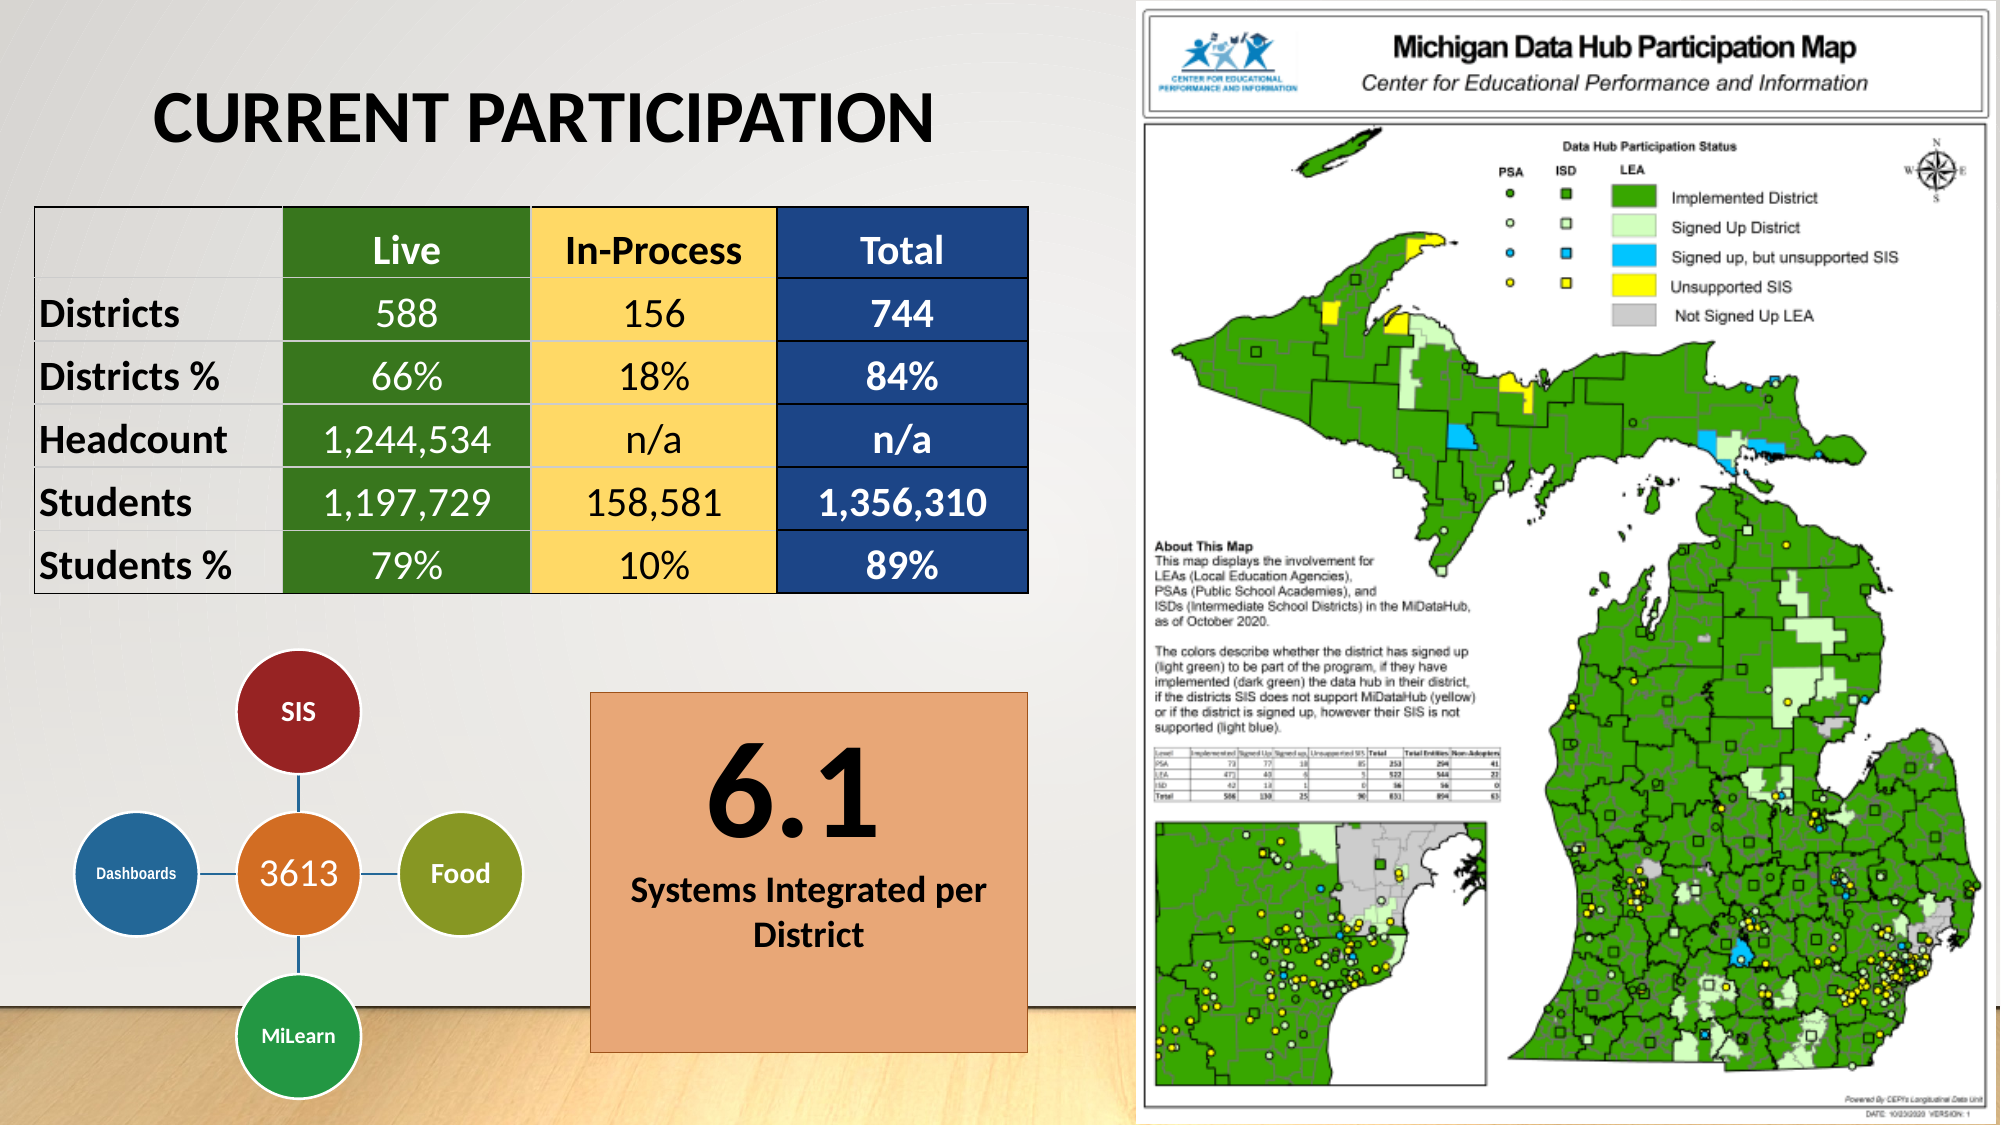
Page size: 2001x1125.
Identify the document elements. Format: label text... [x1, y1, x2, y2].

table_header Live [283, 208, 530, 277]
table_cell 588 [283, 278, 530, 340]
table_cell 1,244,534 [283, 405, 530, 466]
table_cell n/a [532, 405, 776, 466]
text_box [8, 647, 589, 1101]
table_header [35, 208, 282, 277]
table_cell Districts % [35, 342, 282, 403]
text_box 6.1 Systems Integrated per District [590, 692, 1028, 1053]
table_cell 1,356,310 [778, 468, 1027, 529]
table_cell Headcount [35, 405, 282, 466]
table_cell 744 [778, 279, 1027, 340]
table_cell 79% [283, 531, 530, 593]
table_cell 89% [778, 531, 1027, 592]
table_cell 18% [532, 342, 776, 403]
table_header In-Process [532, 208, 776, 277]
picture [0, 0, 2000, 1125]
table_cell 66% [283, 342, 530, 403]
table_cell 156 [532, 278, 776, 340]
table_cell Districts [35, 278, 282, 340]
table_cell 1,197,729 [283, 468, 530, 530]
table_cell 84% [778, 342, 1027, 403]
table_cell Students [35, 468, 282, 530]
table_cell n/a [778, 405, 1027, 466]
table_cell Students % [35, 531, 282, 593]
table_cell 158,581 [532, 468, 776, 530]
text_box Current Participation [138, 59, 1136, 278]
table_header Total [778, 208, 1027, 277]
table_cell 10% [532, 531, 776, 593]
